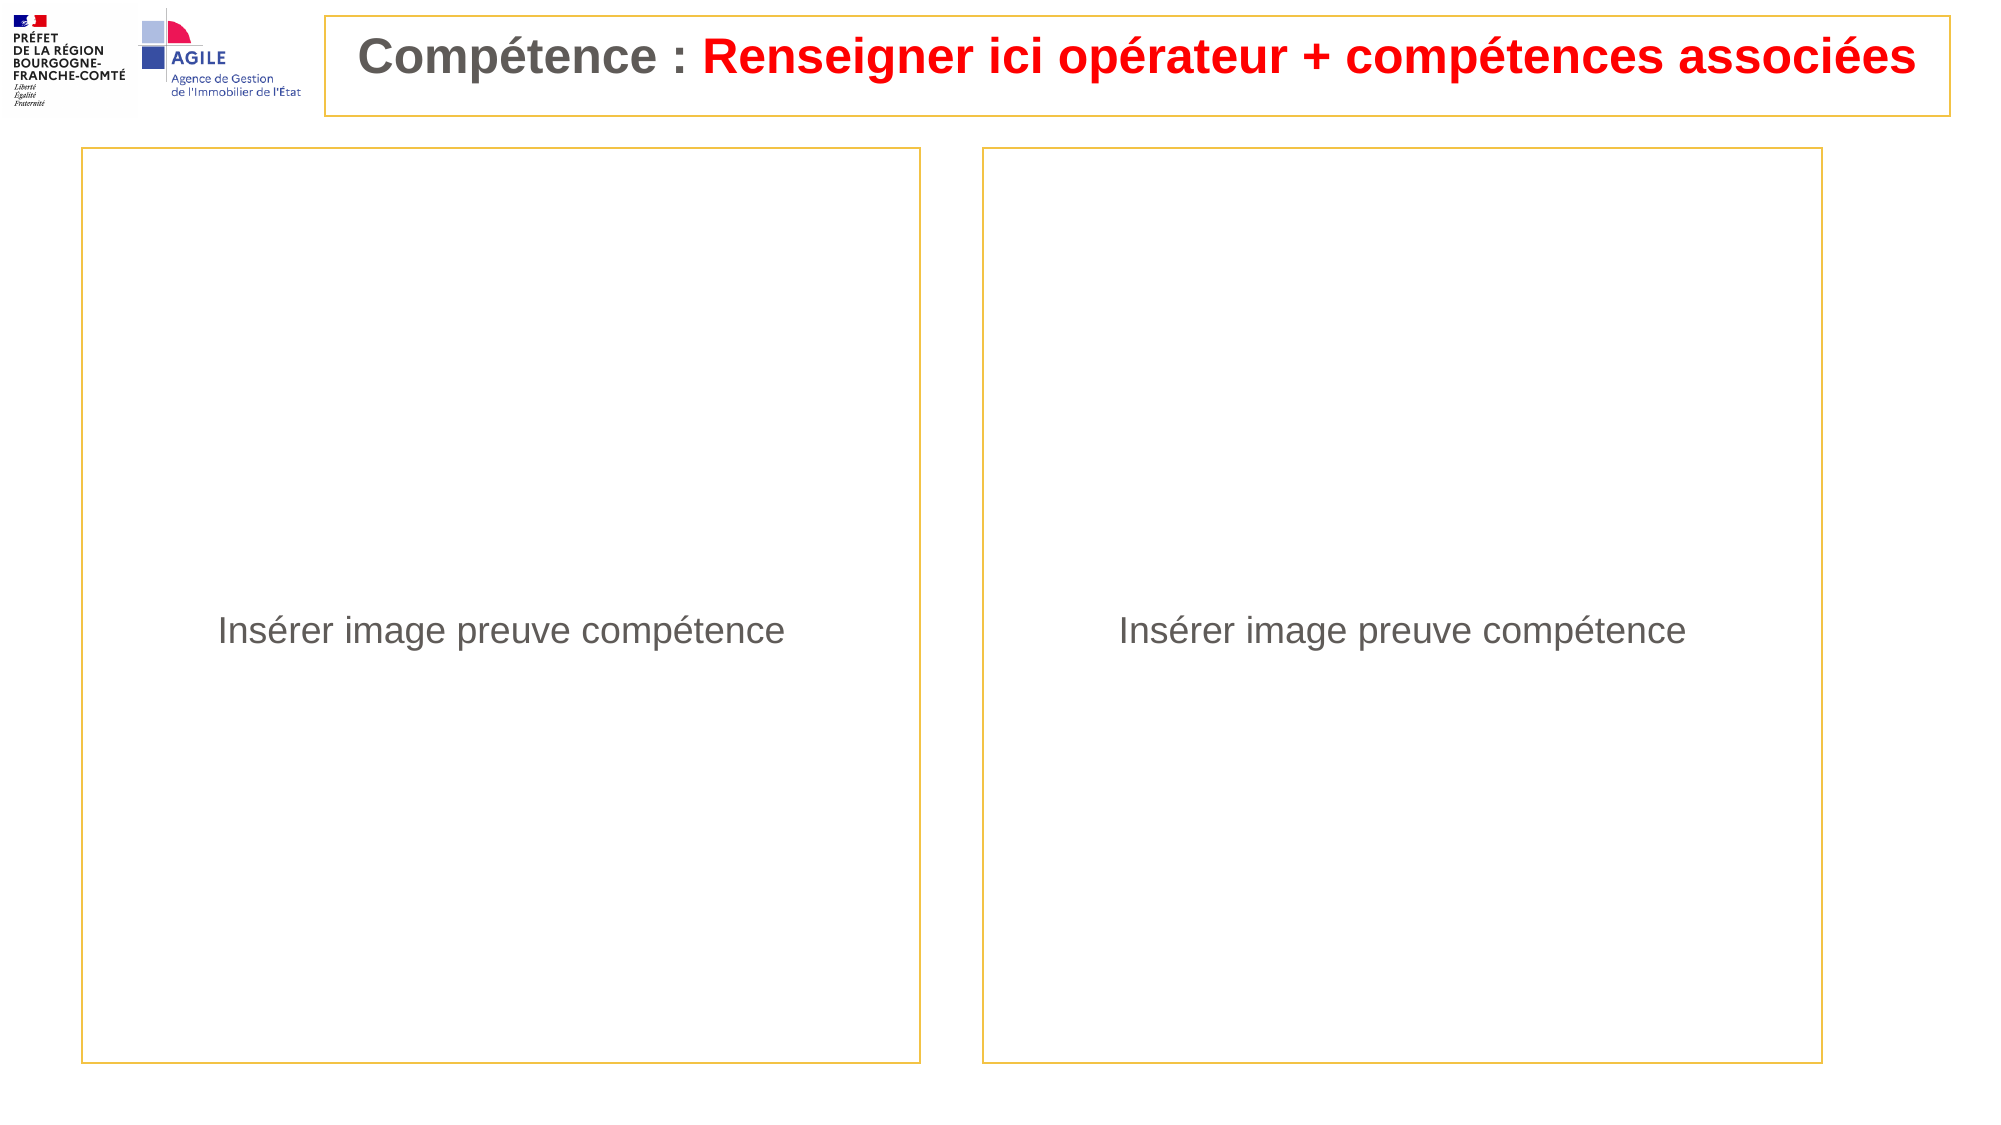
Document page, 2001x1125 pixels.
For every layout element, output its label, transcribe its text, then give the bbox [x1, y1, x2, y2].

text_box Compétence : Renseigner ici opérateur + compétences associées [324, 15, 1951, 117]
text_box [2, 3, 308, 118]
text_box Insérer image preuve compétence [982, 147, 1823, 1064]
text_box Insérer image preuve compétence [81, 147, 921, 1064]
